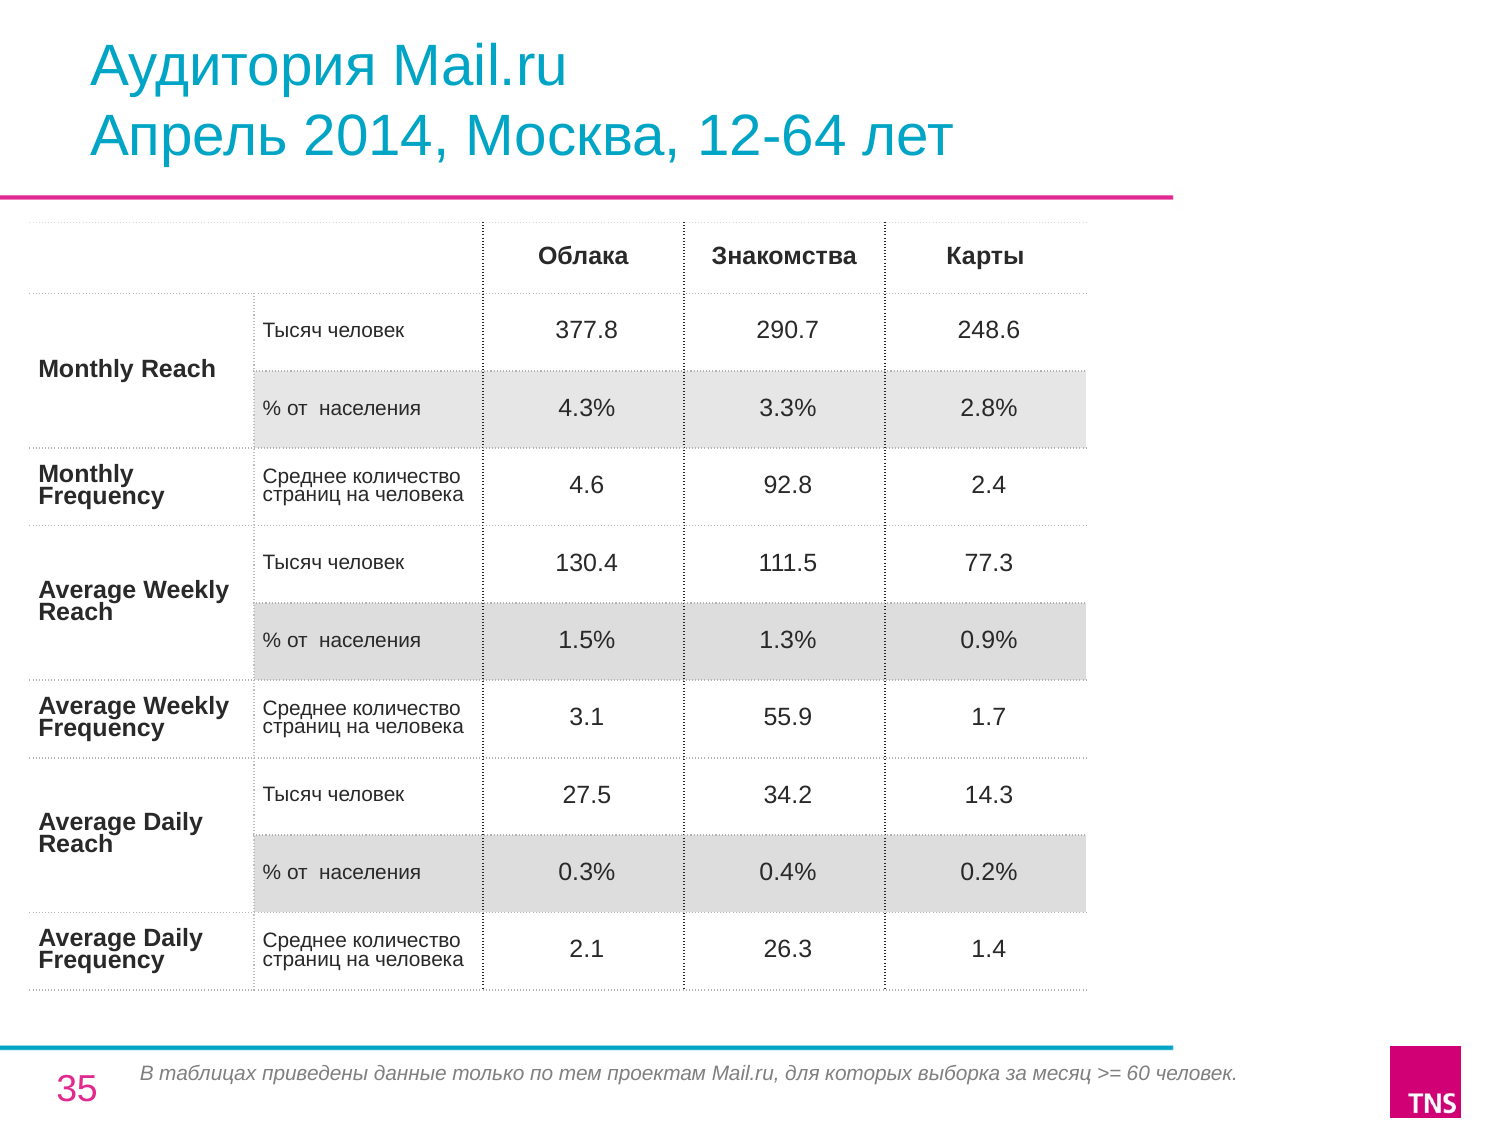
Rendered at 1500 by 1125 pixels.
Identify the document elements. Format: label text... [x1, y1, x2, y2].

table_cell Average Daily Reach [29, 758, 254, 912]
table_cell 4.3% [483, 371, 684, 448]
table_cell 77.3 [885, 526, 1086, 603]
table_cell 0.3% [483, 835, 684, 912]
table_cell 1.4 [885, 912, 1086, 990]
table_cell 14.3 [885, 758, 1086, 835]
table_cell 3.1 [483, 680, 684, 758]
table_cell 290.7 [684, 294, 885, 371]
table_cell 26.3 [684, 912, 885, 990]
table_cell % от населения [254, 371, 483, 448]
table_cell % от населения [254, 835, 483, 912]
table_cell 130.4 [483, 526, 684, 603]
table_cell Среднее количество страниц на человека [254, 680, 483, 758]
table_cell Тысяч человек [254, 758, 483, 835]
table_cell 377.8 [483, 294, 684, 371]
table_cell 2.4 [885, 448, 1086, 526]
table_cell 0.2% [885, 835, 1086, 912]
slide_number 35 [40, 1055, 392, 1125]
table_cell Monthly Reach [29, 294, 254, 448]
table_cell 34.2 [684, 758, 885, 835]
table_cell Среднее количество страниц на человека [254, 912, 483, 990]
table_cell 1.3% [684, 603, 885, 680]
table_cell Average Weekly Reach [29, 526, 254, 680]
table_cell 92.8 [684, 448, 885, 526]
table_cell 27.5 [483, 758, 684, 835]
table_cell 3.3% [684, 371, 885, 448]
table_cell Average Weekly Frequency [29, 680, 254, 758]
table_cell 1.5% [483, 603, 684, 680]
table_cell 2.1 [483, 912, 684, 990]
table_cell 2.8% [885, 371, 1086, 448]
table_cell 55.9 [684, 680, 885, 758]
table_header Облака [483, 223, 684, 294]
table_cell 4.6 [483, 448, 684, 526]
table_header Карты [885, 223, 1086, 294]
text_box В таблицах приведены данные только по тем проектам Mail.ru, для которых выборка за месяц >= 60 человек. [124, 1052, 1463, 1092]
table_cell 0.9% [885, 603, 1086, 680]
table_cell Тысяч человек [254, 526, 483, 603]
table_cell Average Daily Frequency [29, 912, 254, 990]
table_cell 0.4% [684, 835, 885, 912]
table_cell Тысяч человек [254, 294, 483, 371]
table_header [29, 223, 483, 294]
table_cell 111.5 [684, 526, 885, 603]
table_cell Monthly Frequency [29, 448, 254, 526]
table_header Знакомства [684, 223, 885, 294]
table_cell % от населения [254, 603, 483, 680]
table_cell 1.7 [885, 680, 1086, 758]
title Аудитория Mail.ru Апрель 2014, Москва, 12-64 лет [74, 8, 1476, 187]
picture [0, 0, 1500, 1125]
table_cell Среднее количество страниц на человека [254, 448, 483, 526]
table_cell 248.6 [885, 294, 1086, 371]
